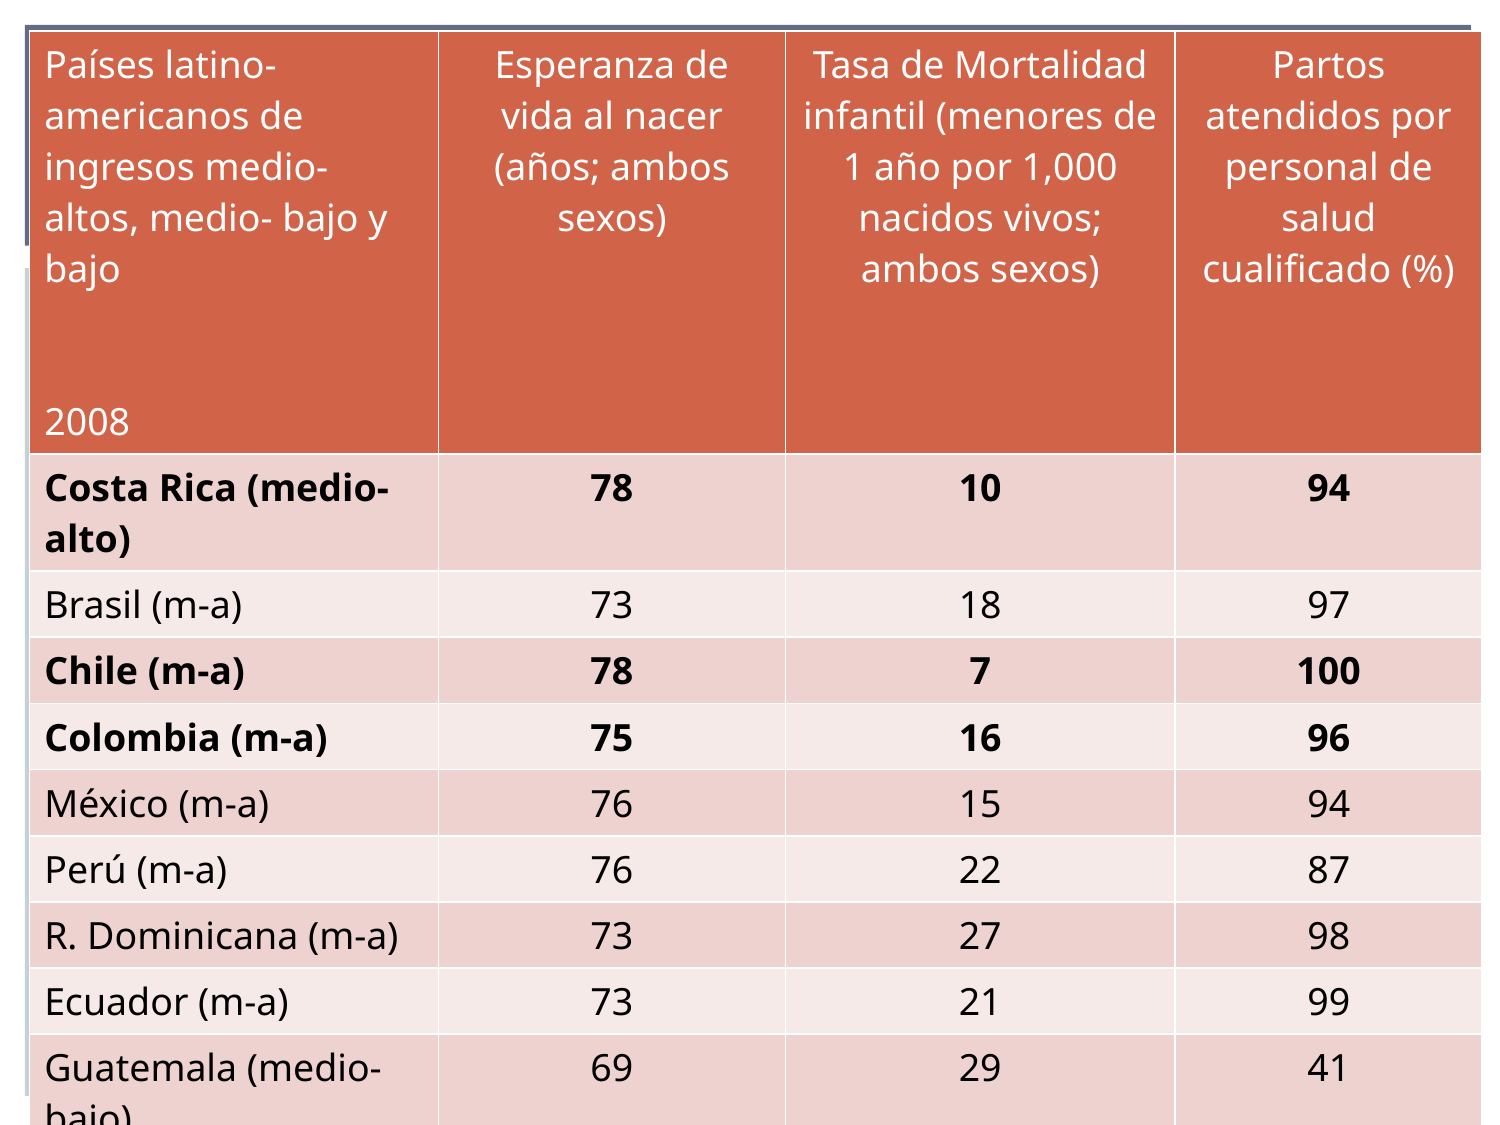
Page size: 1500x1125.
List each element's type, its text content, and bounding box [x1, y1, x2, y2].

table_header Partos atendidos por personal de salud cualificado (%) [1176, 32, 1481, 453]
table_cell Brasil (m-a) [30, 572, 438, 636]
table_cell 75 [439, 704, 785, 769]
table_cell 16 [786, 704, 1174, 769]
table_cell Perú (m-a) [30, 837, 438, 901]
table_header Países latino-americanos de ingresos medio-altos, medio- bajo y bajo 2008 [30, 32, 438, 453]
table_cell 15 [786, 770, 1174, 835]
table_cell 96 [1176, 704, 1481, 769]
table_cell 41 [1176, 1035, 1481, 1125]
table_cell 94 [1176, 455, 1481, 570]
table_cell 76 [439, 770, 785, 835]
table_cell Ecuador (m-a) [30, 969, 438, 1033]
table_cell México (m-a) [30, 770, 438, 835]
table_cell 97 [1176, 572, 1481, 636]
table_cell R. Dominicana (m-a) [30, 903, 438, 967]
table_cell 76 [439, 837, 785, 901]
table_cell 99 [1176, 969, 1481, 1033]
table_cell Chile (m-a) [30, 638, 438, 703]
table_cell 78 [439, 638, 785, 703]
table_cell 100 [1176, 638, 1481, 703]
table_cell 29 [786, 1035, 1174, 1125]
table_cell 73 [439, 903, 785, 967]
table_cell Colombia (m-a) [30, 704, 438, 769]
table_cell 73 [439, 572, 785, 636]
table_cell 7 [786, 638, 1174, 703]
table_cell 94 [1176, 770, 1481, 835]
table_header Tasa de Mortalidad infantil (menores de 1 año por 1,000 nacidos vivos; ambos sexos) [786, 32, 1174, 453]
table_cell 69 [439, 1035, 785, 1125]
table_cell 73 [439, 969, 785, 1033]
table_cell 78 [439, 455, 785, 570]
table_cell 10 [786, 455, 1174, 570]
table_cell 22 [786, 837, 1174, 901]
table_cell 98 [1176, 903, 1481, 967]
table_cell Guatemala (medio-bajo) [30, 1035, 438, 1125]
table_cell 87 [1176, 837, 1481, 901]
table_cell 18 [786, 572, 1174, 636]
table_cell 21 [786, 969, 1174, 1033]
table_cell 27 [786, 903, 1174, 967]
table_cell Costa Rica (medio-alto) [30, 455, 438, 570]
table_header Esperanza de vida al nacer (años; ambos sexos) [439, 32, 785, 453]
